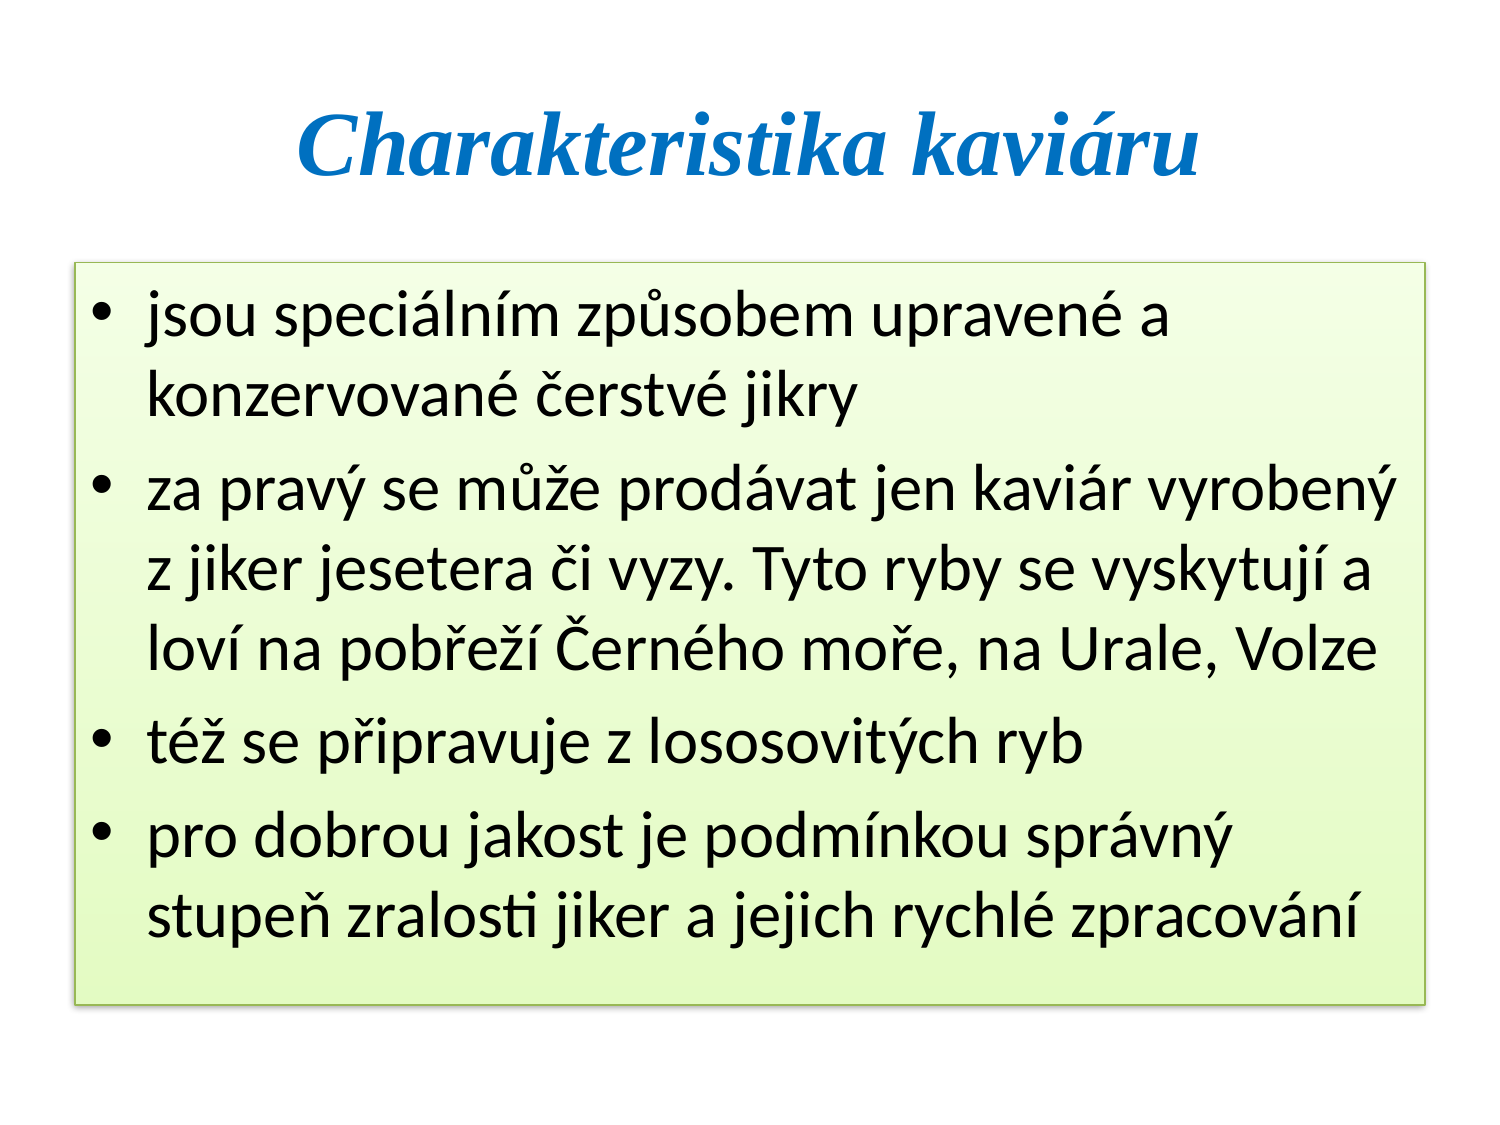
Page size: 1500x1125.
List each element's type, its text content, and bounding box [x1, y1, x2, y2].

list jsou speciálním způsobem upravené a konzervované čerstvé jikry za pravý se může prodávat jen kaviár vyrobený z jiker jesetera či vyzy. Tyto ryby se vyskytují a loví na pobřeží Černého moře, na Urale, Volze též se připravuje z lososovitých ryb pro dobrou jakost je podmínkou správný stupeň zralosti jiker a jejich rychlé zpracování [74, 262, 1426, 1006]
title Charakteristika kaviáru [75, 45, 1425, 233]
